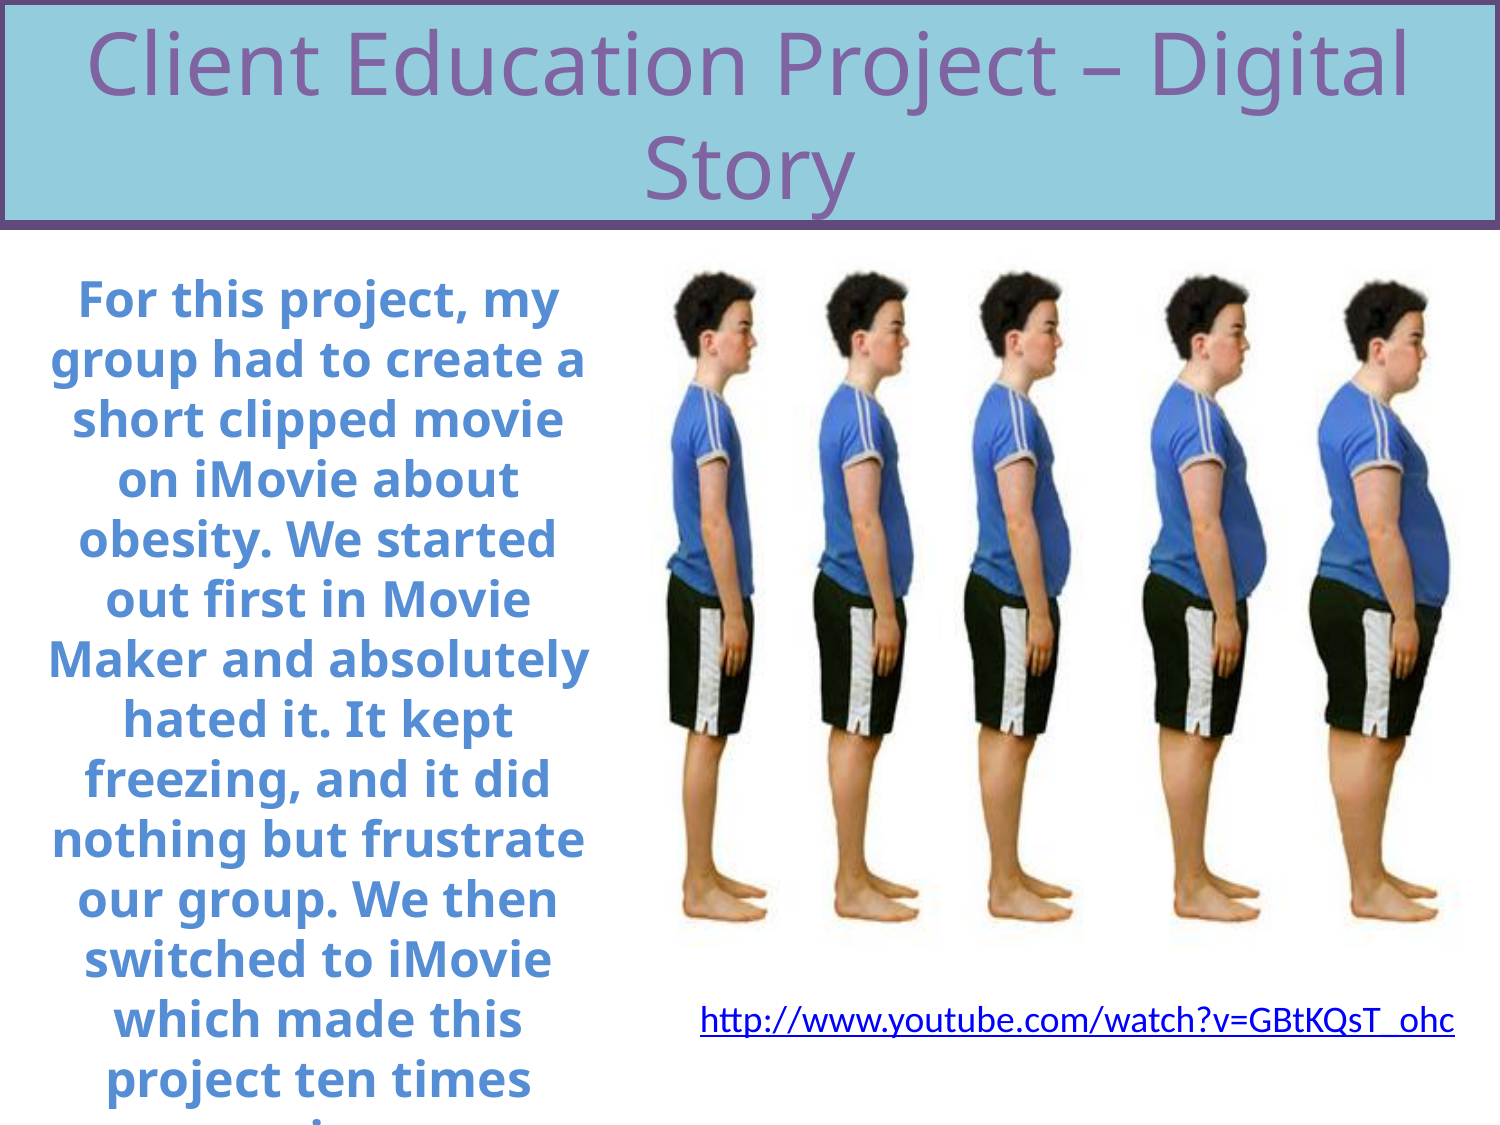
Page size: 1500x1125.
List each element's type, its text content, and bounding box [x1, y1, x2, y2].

title Client Education Project – Digital Story [0, 0, 1500, 225]
text_box For this project, my group had to create a short clipped movie on iMovie about obesity. We started out first in Movie Maker and absolutely hated it. It kept freezing, and it did nothing but frustrate our group. We then switched to iMovie which made this project ten times easier. [24, 259, 613, 1125]
text_box http://www.youtube.com/watch?v=GBtKQsT_ohc [685, 987, 1471, 1093]
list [649, 237, 1500, 976]
